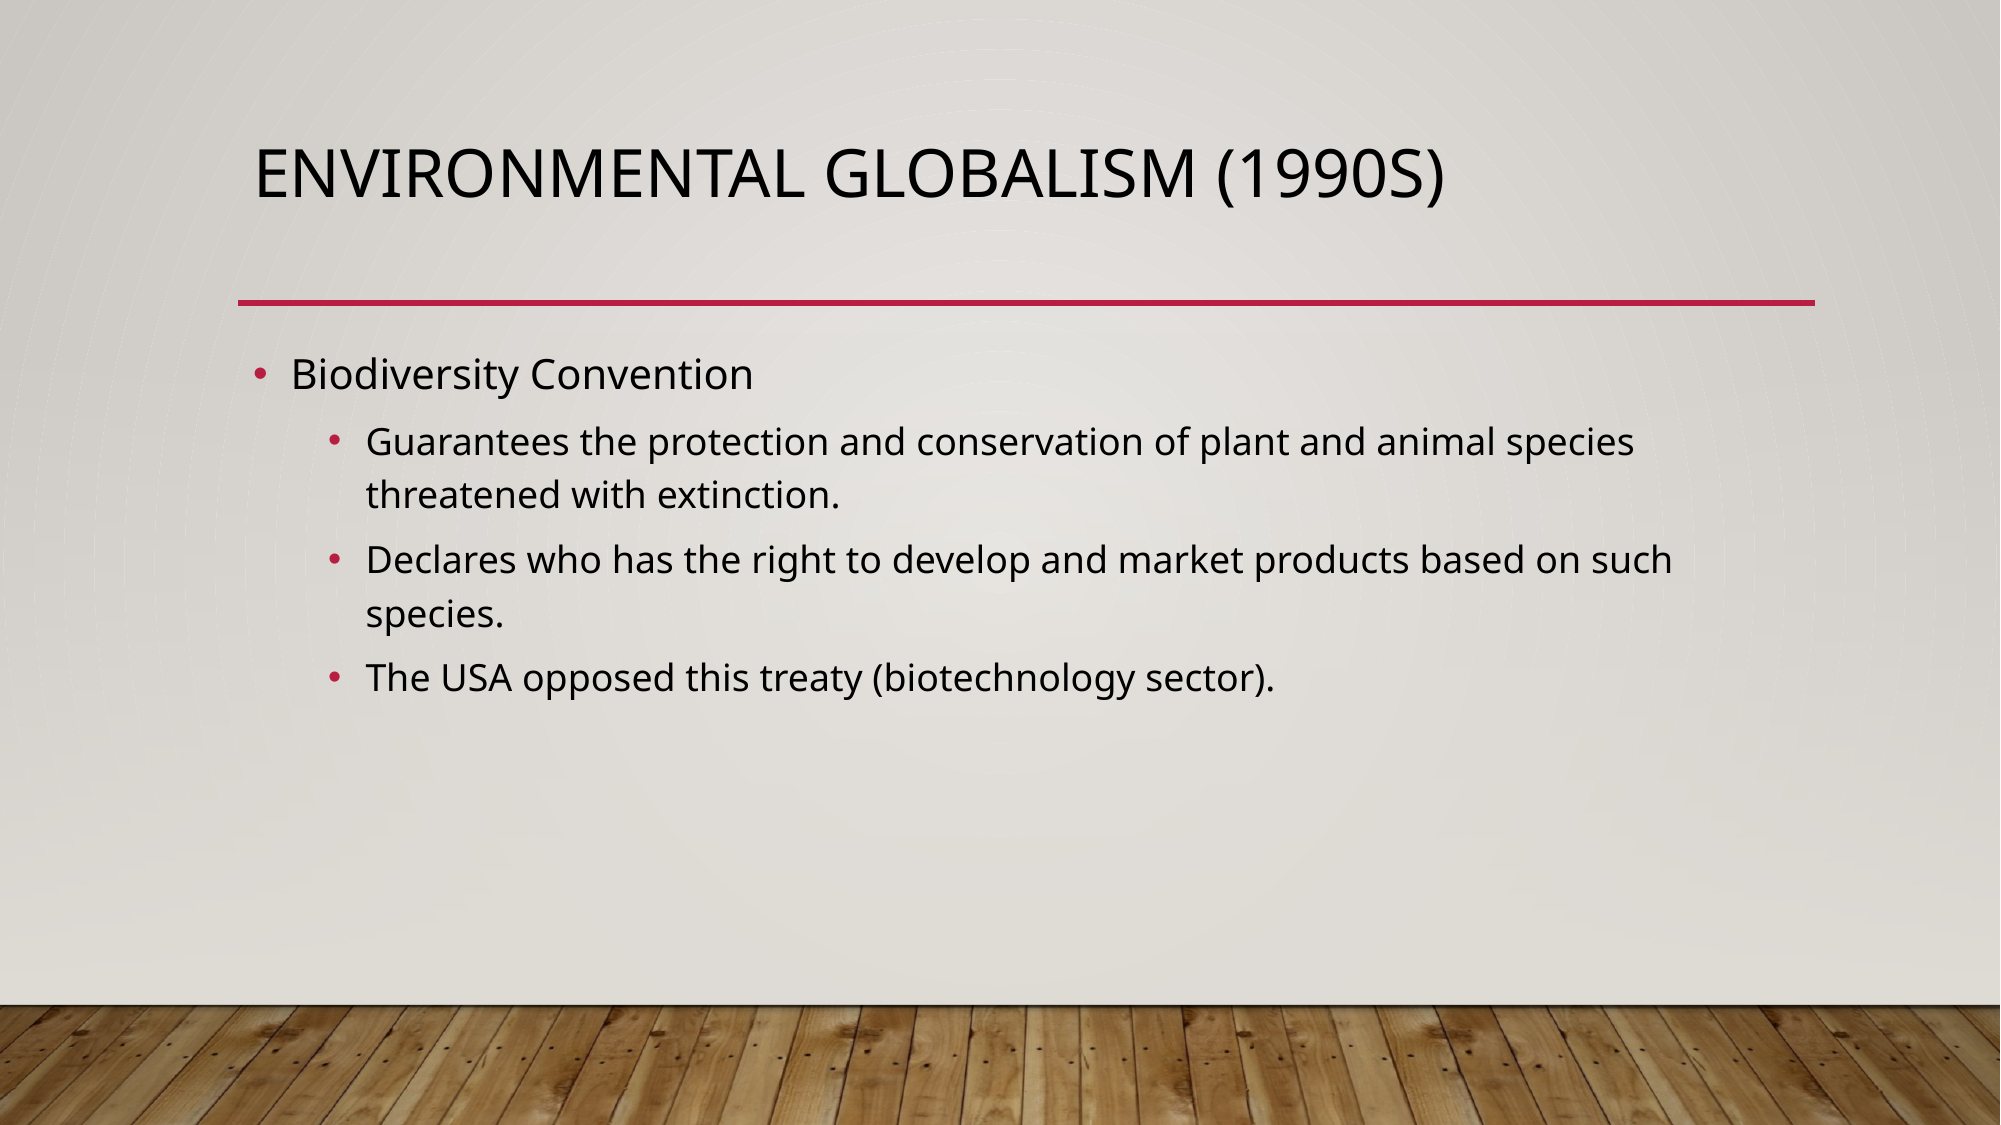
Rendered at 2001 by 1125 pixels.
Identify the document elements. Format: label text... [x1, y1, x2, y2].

list Biodiversity Convention Guarantees the protection and conservation of plant and animal species threatened with extinction. Declares who has the right to develop and market products based on such species. The USA opposed this treaty (biotechnology sector). [238, 330, 1814, 897]
picture [0, 1005, 2000, 1125]
title Environmental Globalism (1990s) [238, 131, 1814, 305]
